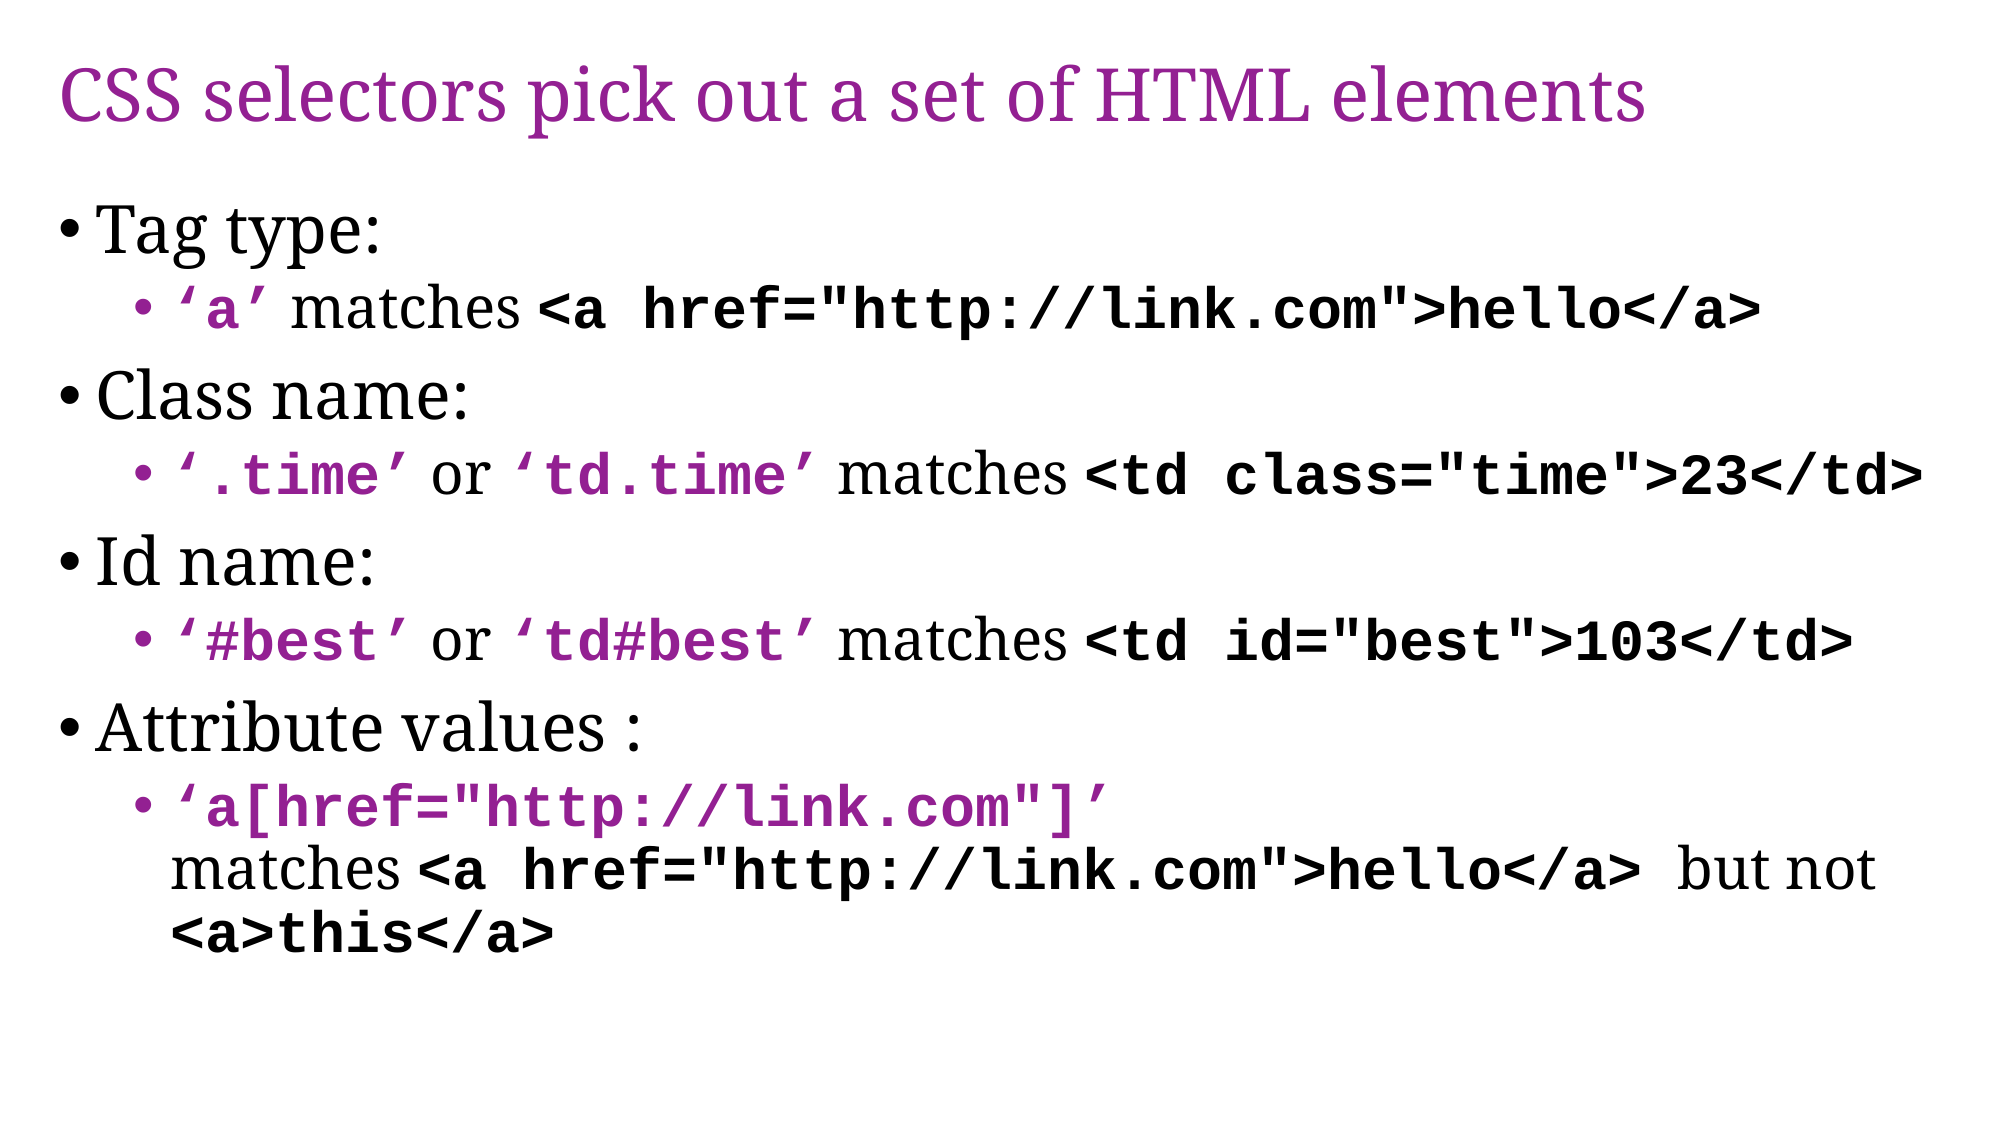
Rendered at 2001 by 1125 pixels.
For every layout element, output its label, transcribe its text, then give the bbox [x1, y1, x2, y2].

list Tag type: ‘a’ matches <a href="http://link.com">hello</a> Class name: ‘.time’ or ‘td.time’ matches <td class="time">23</td> Id name: ‘#best’ or ‘td#best’ matches <td id="best">103</td> Attribute values : ‘a[href="http://link.com"]’ matches <a href="http://link.com">hello</a> but not <a>this</a> [43, 188, 1953, 1106]
title CSS selectors pick out a set of HTML elements [43, 25, 1953, 171]
